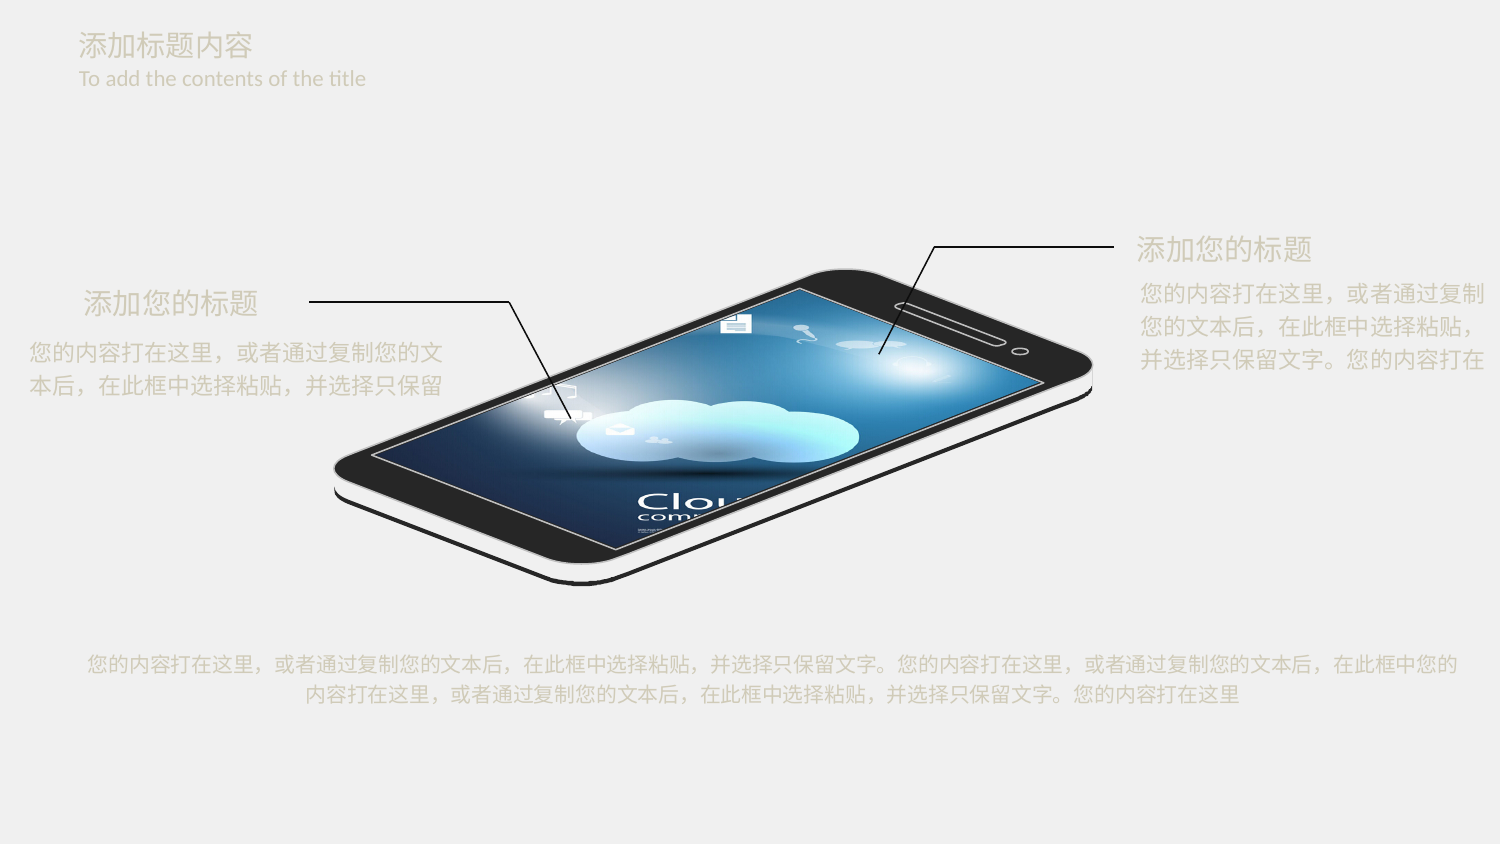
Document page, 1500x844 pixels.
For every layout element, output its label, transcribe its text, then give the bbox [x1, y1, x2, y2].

text_box To add the contents of the title [64, 55, 382, 98]
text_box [1121, 223, 1500, 404]
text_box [878, 246, 1115, 355]
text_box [308, 301, 571, 419]
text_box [328, 266, 1098, 587]
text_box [0, 277, 459, 403]
text_box 添加标题内容 [63, 20, 269, 70]
text_box 您的内容打在这里，或者通过复制您的文本后，在此框中选择粘贴，并选择只保留文字。您的内容打在这里，或者通过复制您的文本后，在此框中您的内容打在这里，或者通过复制您的文本后，在此框中选择粘贴，并选择只保留文字。您的内容打在这里 [68, 638, 1477, 722]
